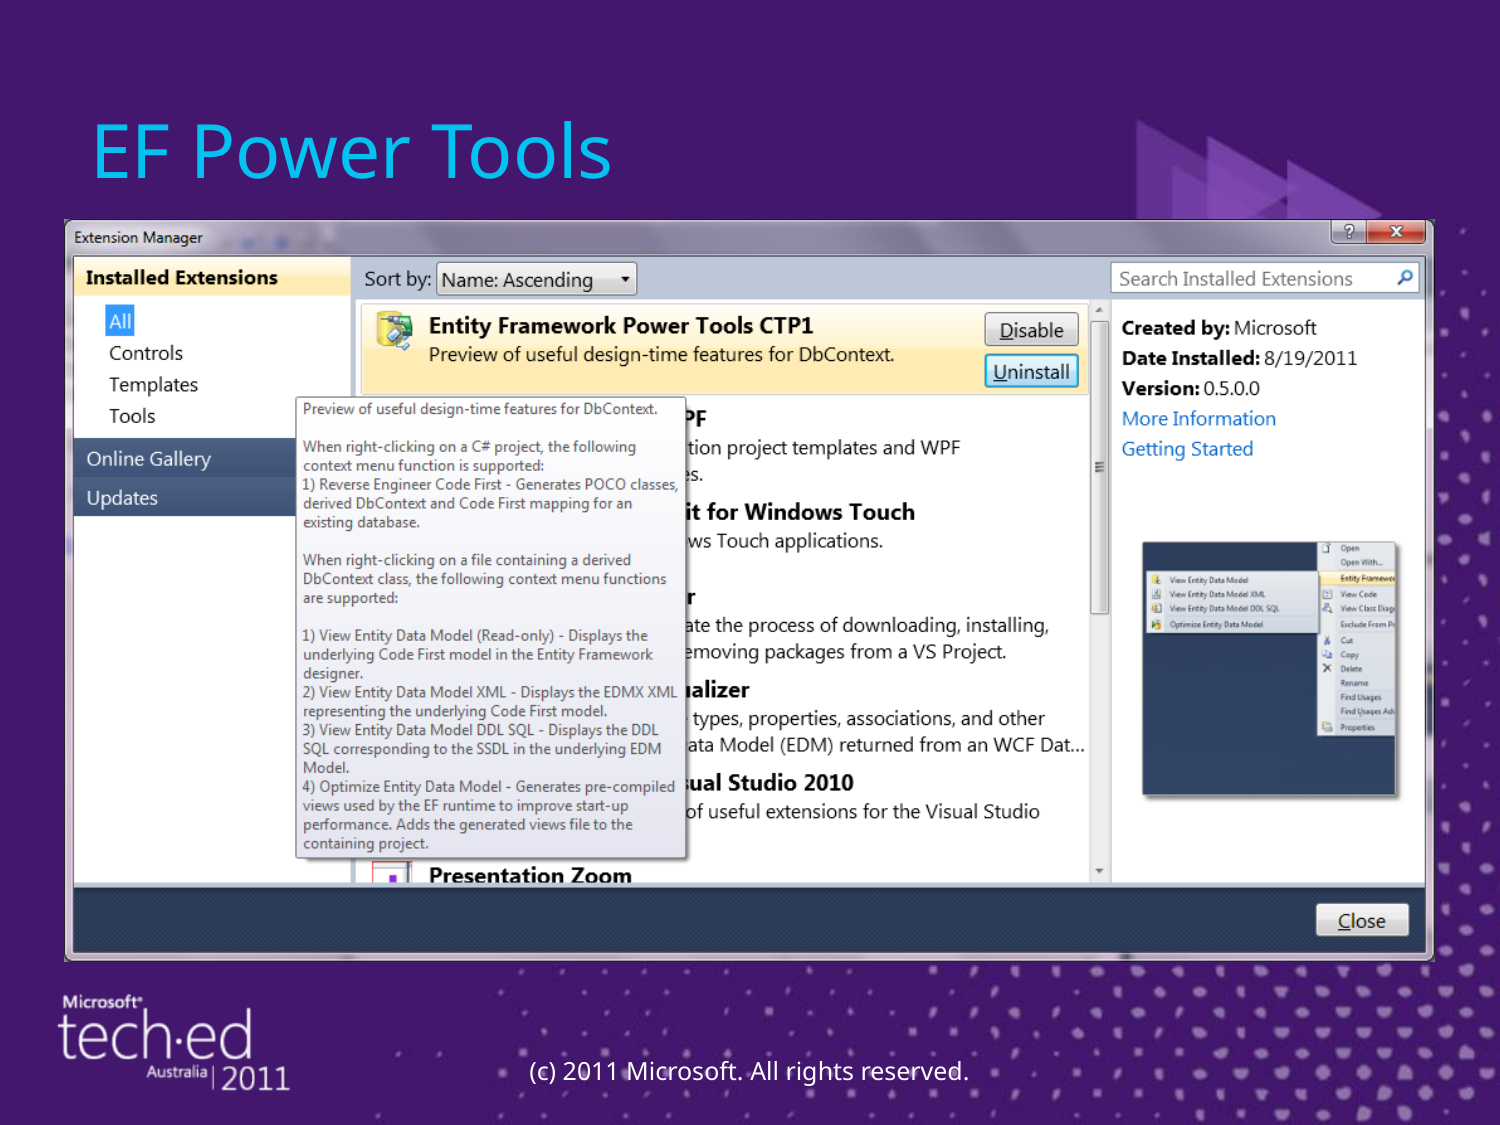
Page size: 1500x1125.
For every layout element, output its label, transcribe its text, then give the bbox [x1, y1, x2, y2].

footer (c) 2011 Microsoft. All rights reserved. [512, 1042, 988, 1103]
picture [0, 0, 1500, 1125]
title EF Power Tools [75, 54, 1425, 218]
